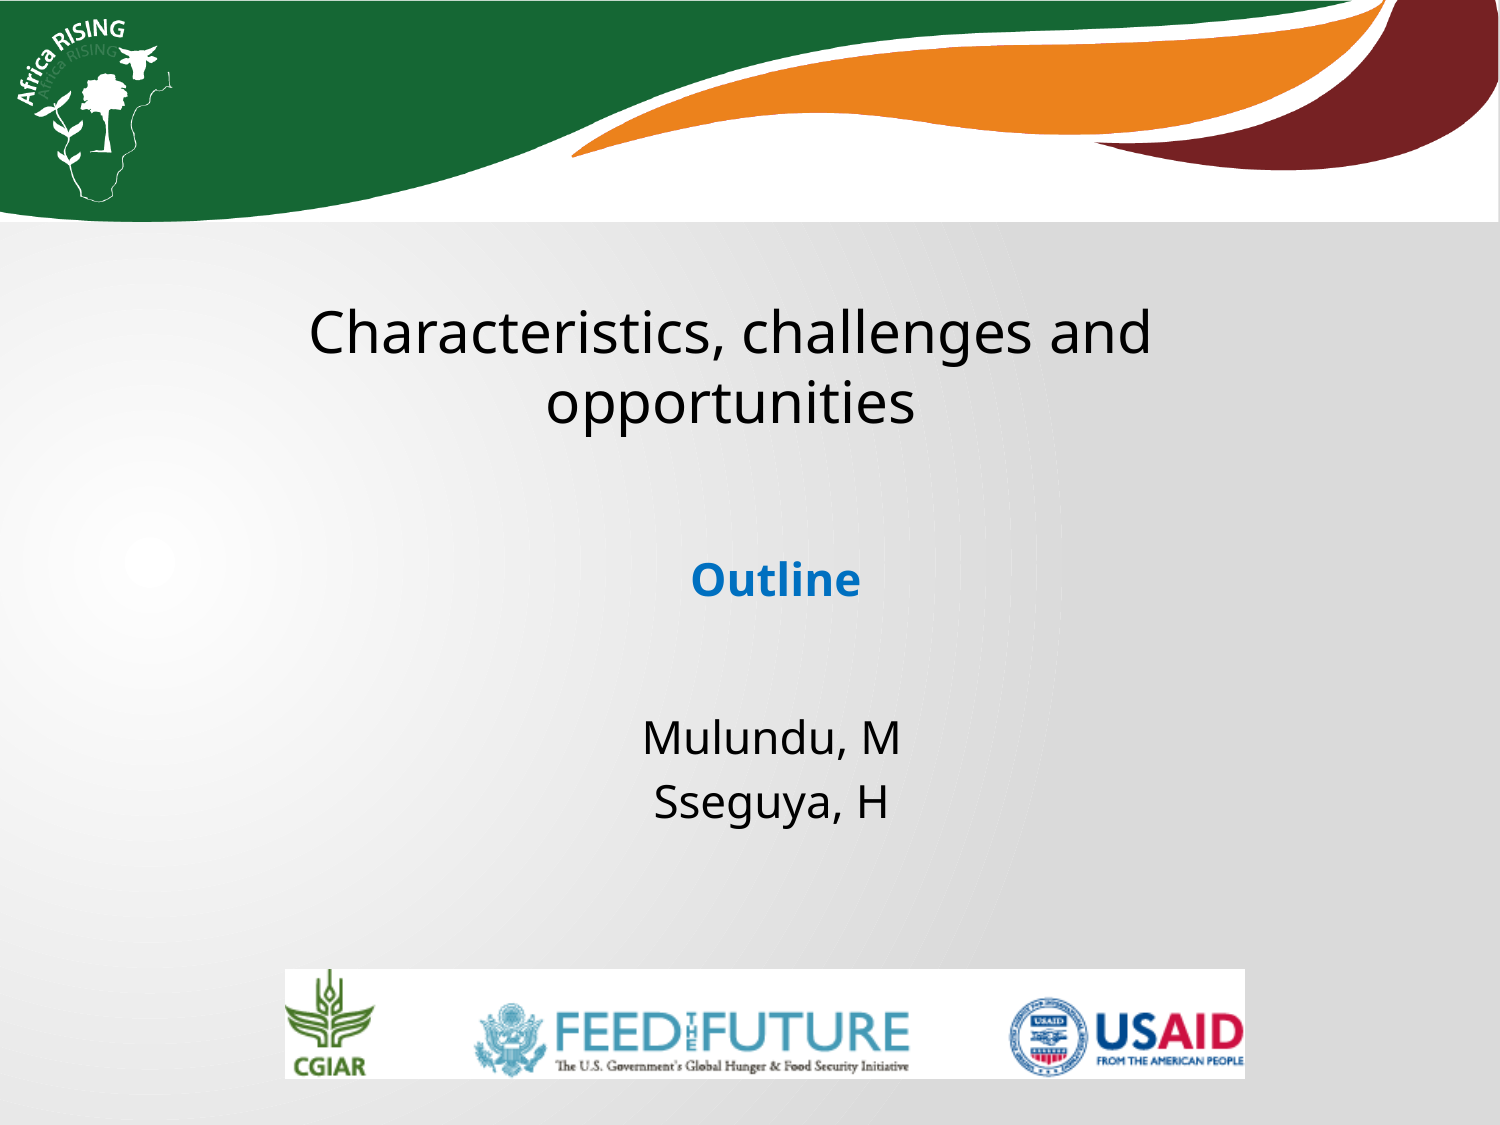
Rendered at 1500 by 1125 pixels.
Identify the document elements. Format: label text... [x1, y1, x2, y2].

list Mulundu, M Sseguya, H [287, 637, 1238, 838]
picture [285, 969, 1245, 1079]
picture [0, 0, 1499, 222]
text_box Outline [291, 479, 1242, 680]
list Characteristics, challenges and opportunities [137, 287, 1307, 513]
